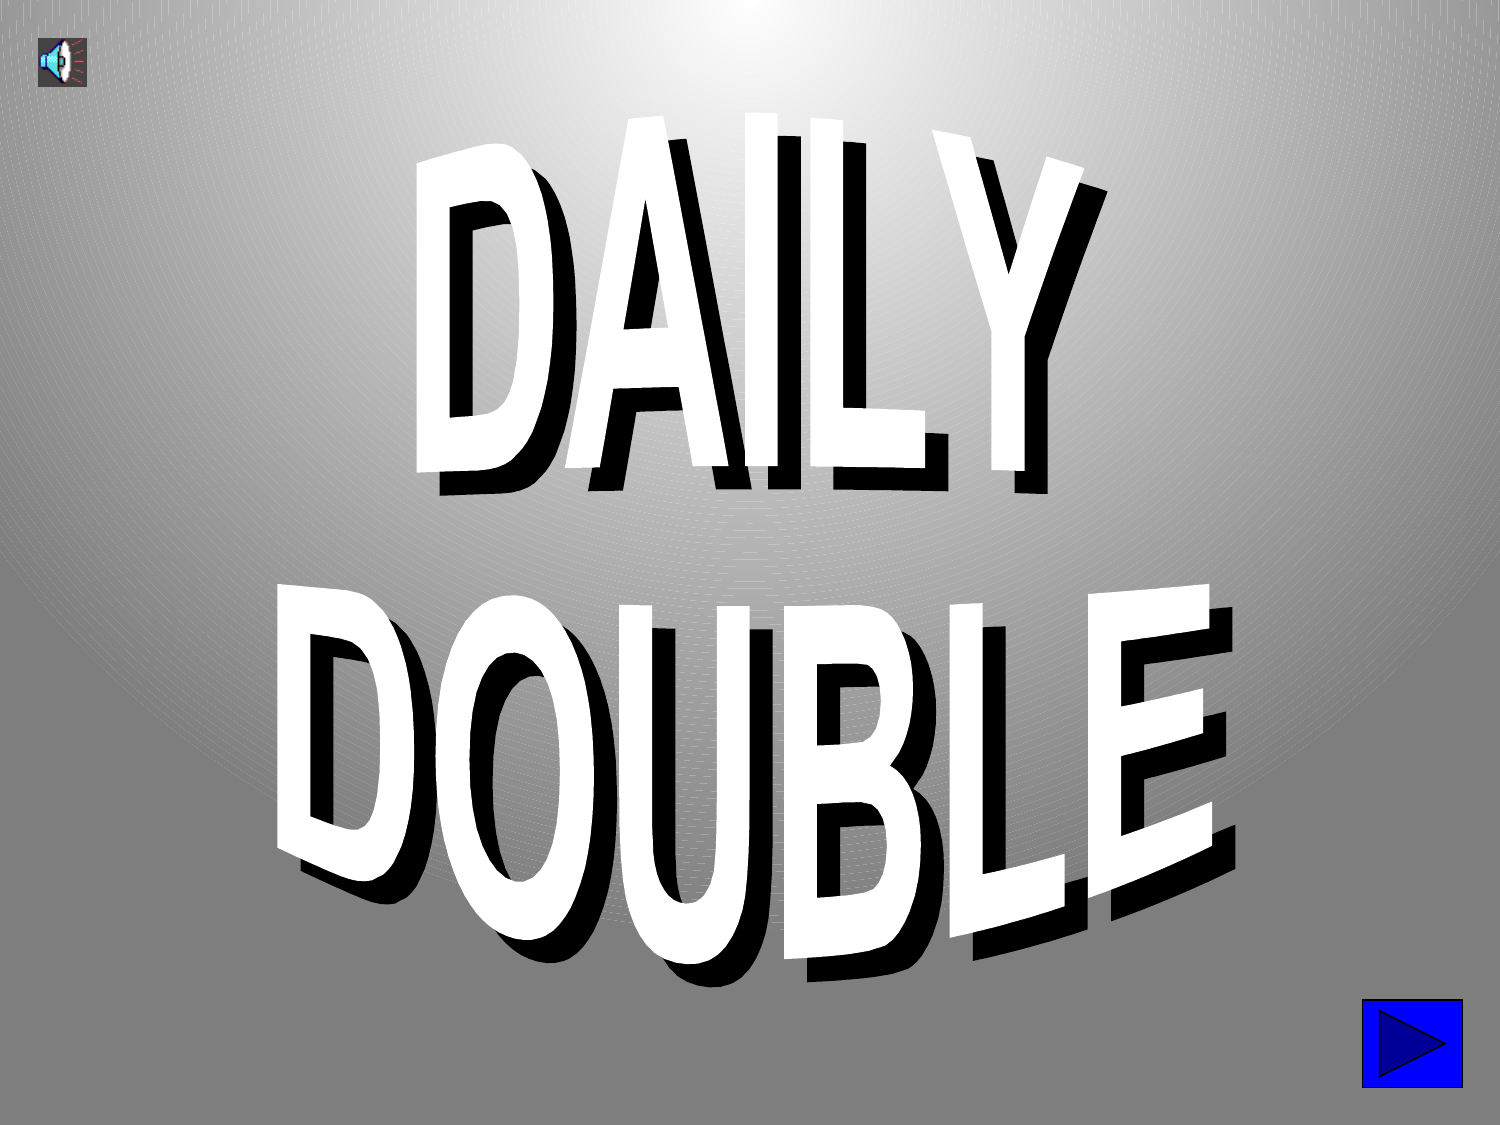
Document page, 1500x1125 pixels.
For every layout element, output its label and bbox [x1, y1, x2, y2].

text_box [99, 112, 1413, 988]
text_box [1362, 999, 1463, 1088]
picture [37, 37, 88, 88]
